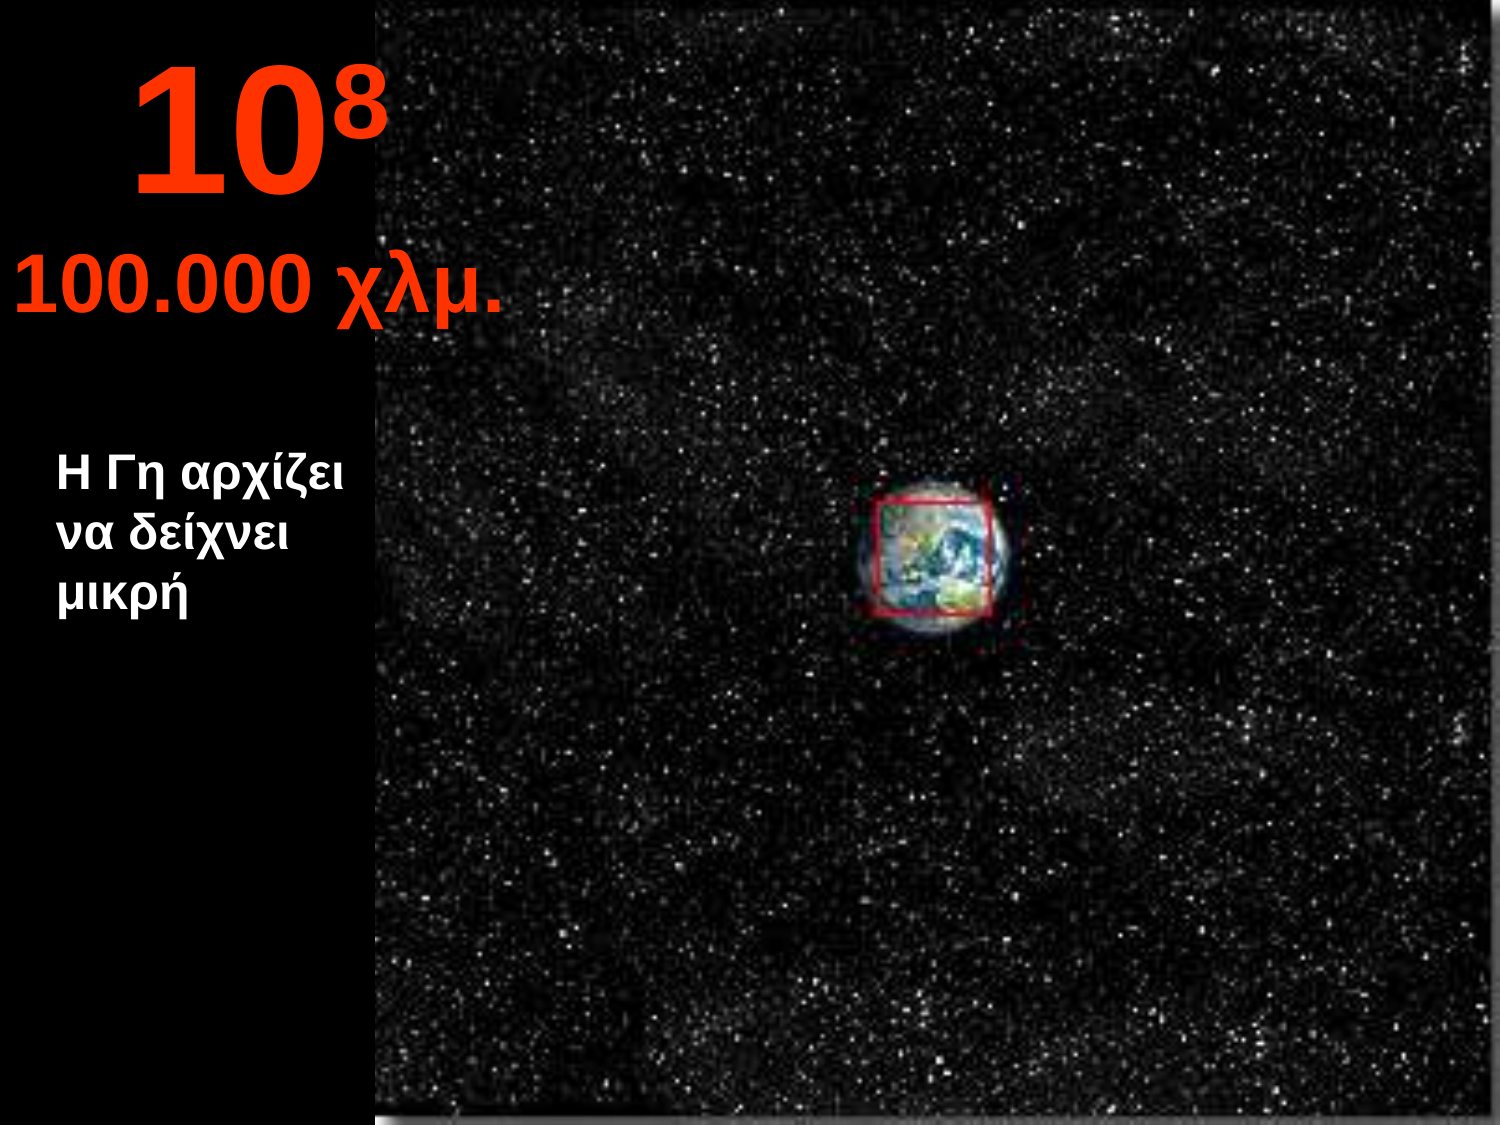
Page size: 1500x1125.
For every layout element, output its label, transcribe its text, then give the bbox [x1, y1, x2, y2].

text_box 108 100.000 χλμ. [0, 2, 370, 337]
text_box Η Γη αρχίζει να δείχνει μικρή [41, 432, 369, 628]
picture [374, 0, 1500, 1125]
